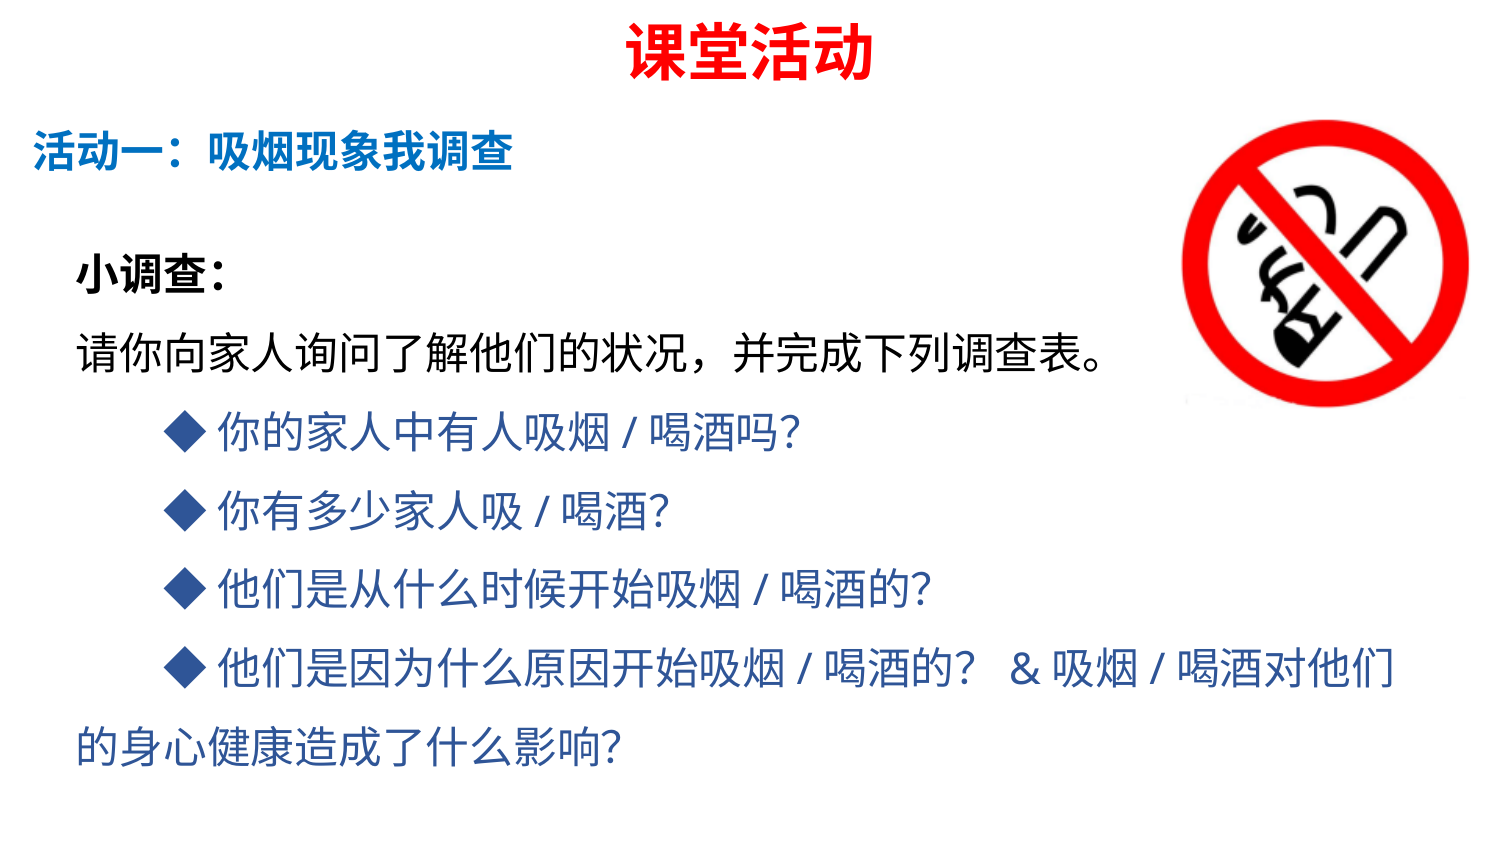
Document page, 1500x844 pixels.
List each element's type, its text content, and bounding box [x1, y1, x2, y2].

title 课堂活动 [103, 0, 1397, 102]
text_box 活动一：吸烟现象我调查 [21, 117, 526, 182]
picture [1171, 117, 1480, 413]
text_box 小调查： 请你向家人询问了解他们的状况，并完成下列调查表。 ◆你的家人中有人吸烟/喝酒吗？ ◆你有多少家人吸/喝酒？ ◆他们是从什么时候开始吸烟/喝酒的？ ◆他们是因为什么原因开始吸烟/喝酒的？&吸烟/喝酒对他们的身心健康造成了什么影响？ [64, 215, 1432, 778]
